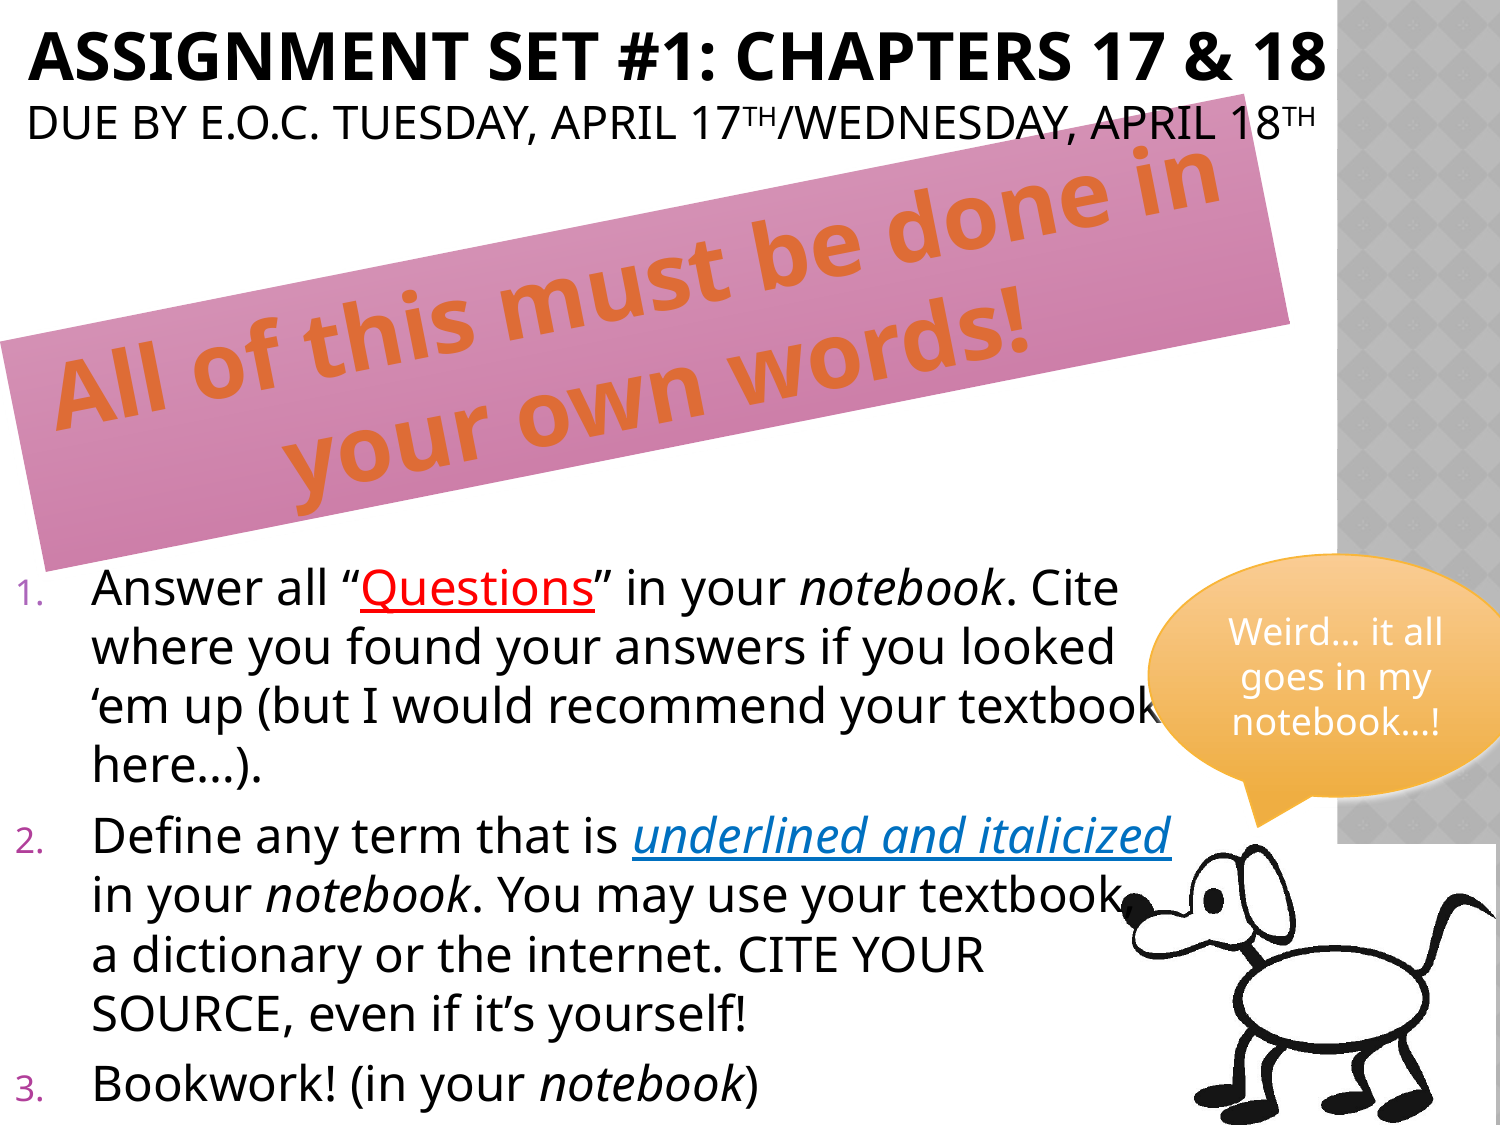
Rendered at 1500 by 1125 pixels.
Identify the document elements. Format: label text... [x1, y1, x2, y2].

text_box Weird… it all goes in my notebook…! [1147, 553, 1500, 828]
text_box All of this must be done in your own words! [0, 149, 1290, 548]
title Assignment Set #1: Chapters 17 & 18 Due by E.O.C. Tuesday, April 17th/Wednesday, April 18th [0, 0, 1337, 149]
list Answer all “Questions” in your notebook. Cite where you found your answers if you looked ‘em up (but I would recommend your textbook here…). Define any term that is underlined and italicized in your notebook. You may use your textbook, a dictionary or the internet. CITE YOUR SOURCE, even if it’s yourself! Bookwork! (in your notebook) [0, 548, 1193, 1125]
picture [1121, 843, 1497, 1125]
